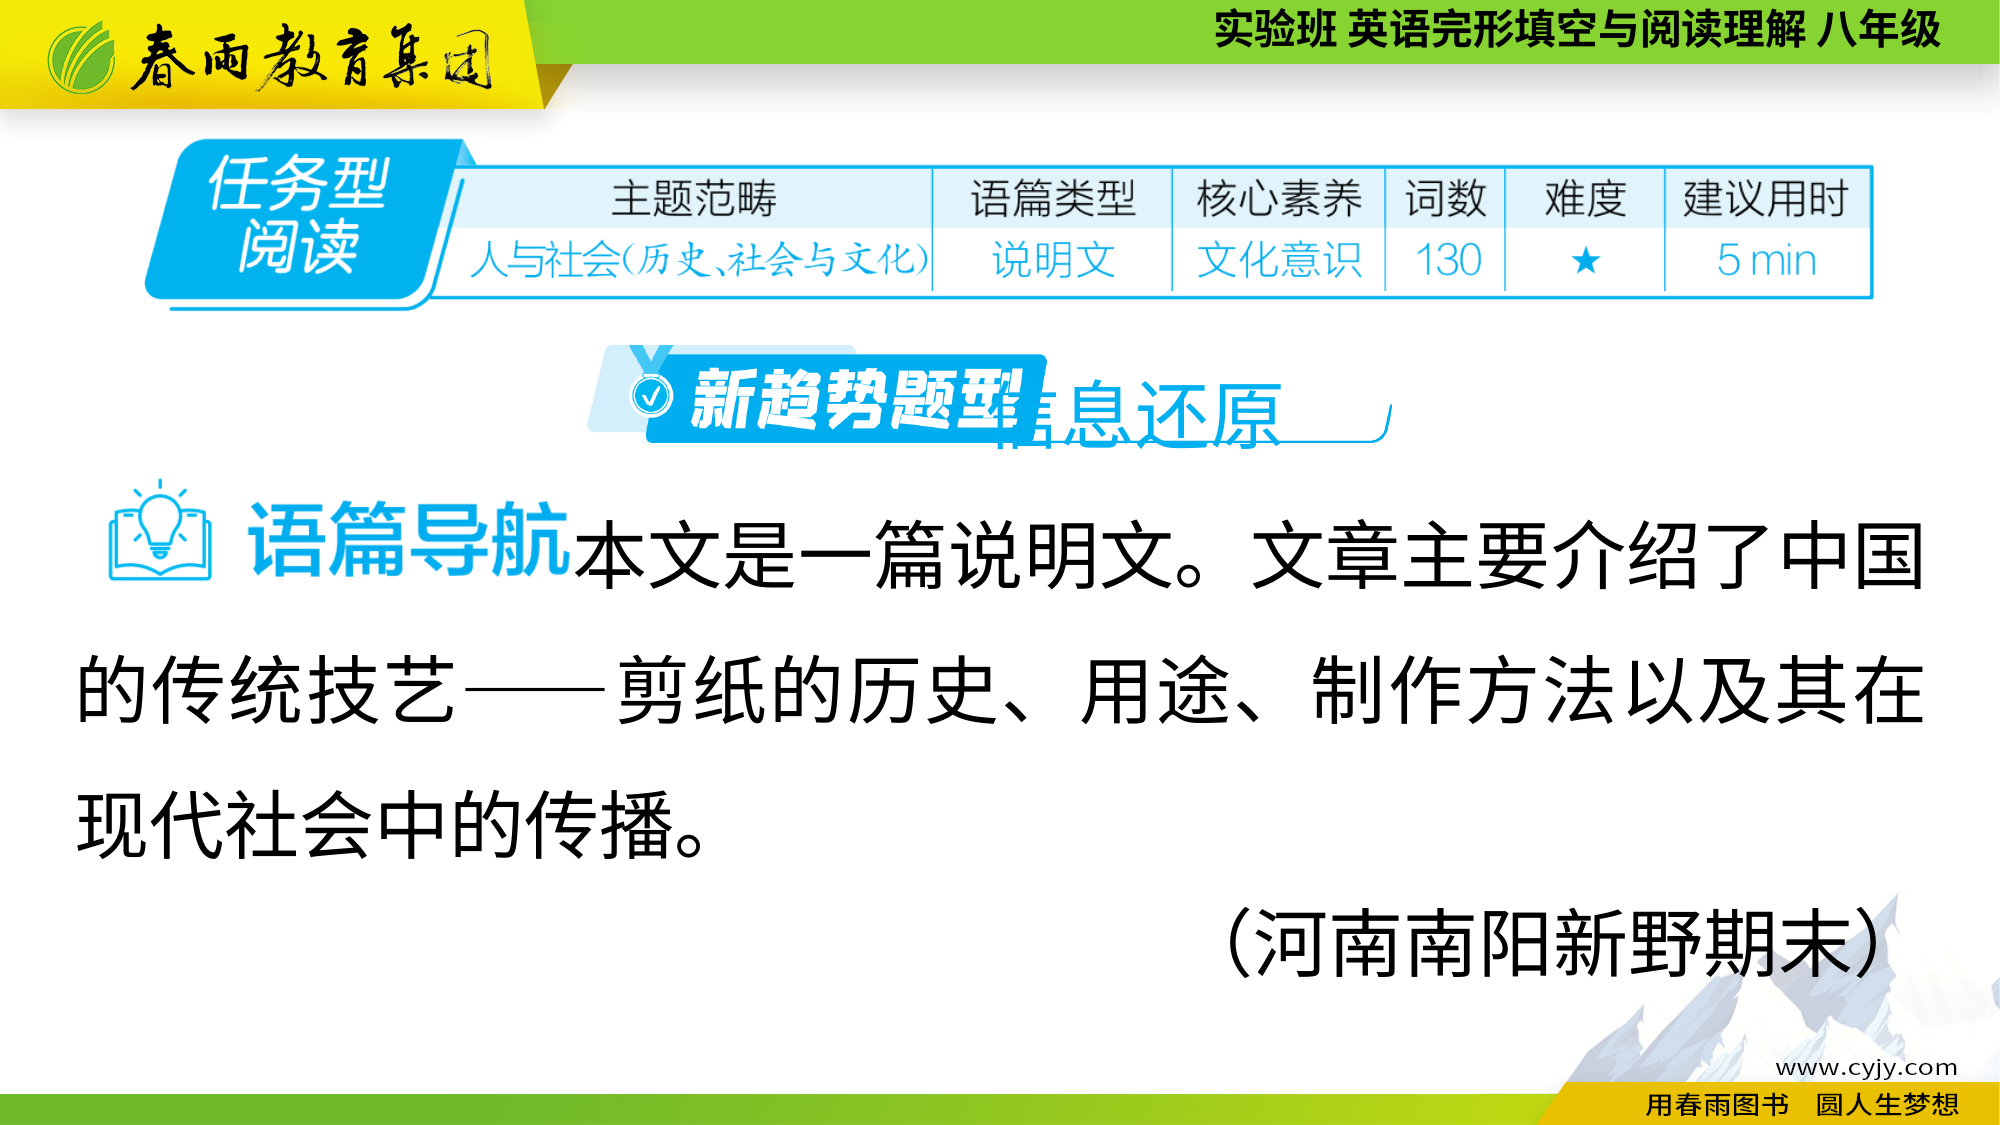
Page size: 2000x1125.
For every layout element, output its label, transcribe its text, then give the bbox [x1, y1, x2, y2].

text_box 信息还原 [131, 316, 1957, 467]
picture [0, 0, 2000, 1125]
list （河南南阳新野期末） [59, 877, 1944, 979]
text_box 本文是一篇说明文。文章主要介绍了中国的传统技艺——剪纸的历史、用途、制作方法以及其在现代社会中的传播。 [59, 456, 1944, 877]
